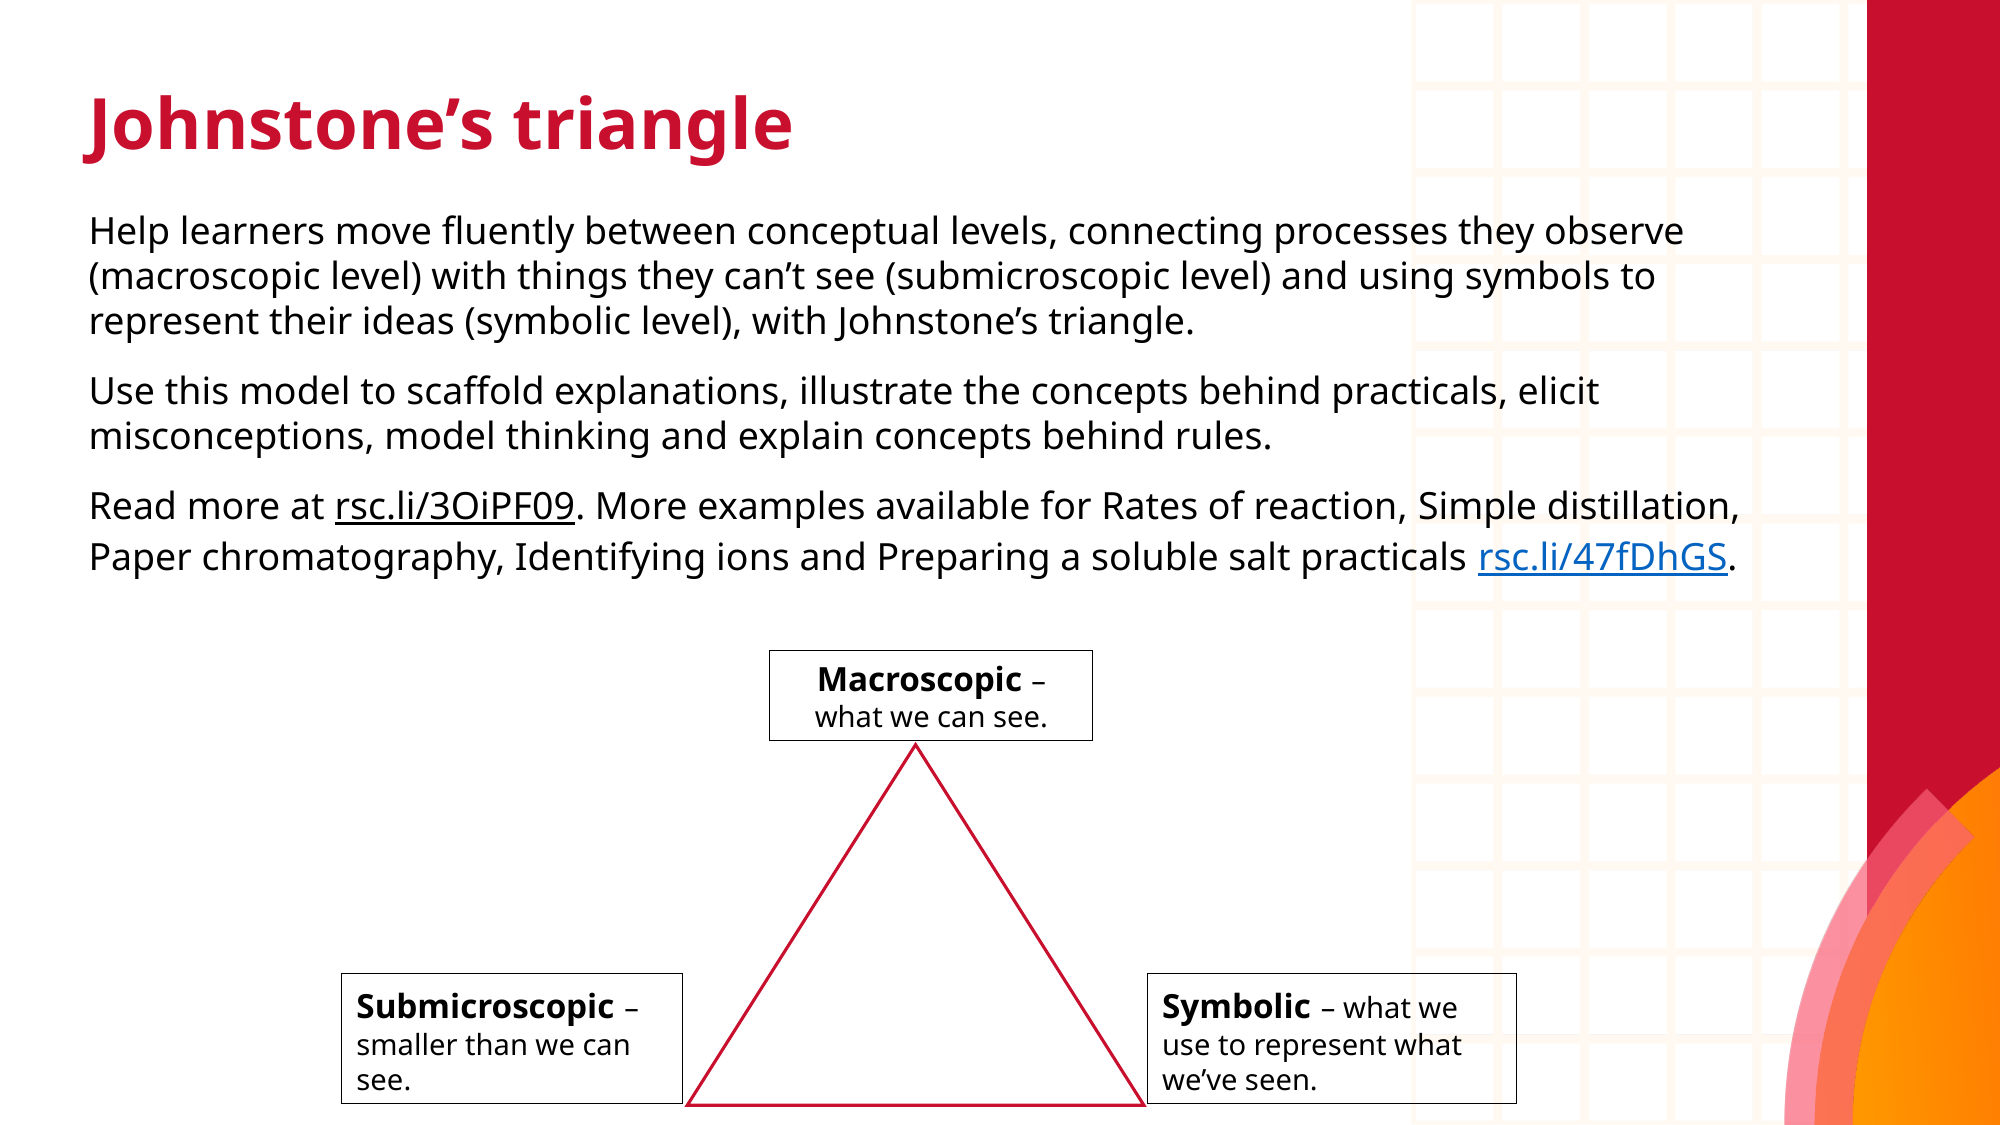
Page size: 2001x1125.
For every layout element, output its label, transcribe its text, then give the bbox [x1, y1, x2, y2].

picture [1411, 0, 2000, 1125]
title Johnstone’s triangle [88, 88, 1743, 161]
list Help learners move fluently between conceptual levels, connecting processes they observe (macroscopic level) with things they can’t see (submicroscopic level) and using symbols to represent their ideas (symbolic level), with Johnstone’s triangle. Use this model to scaffold explanations, illustrate the concepts behind practicals, elicit misconceptions, model thinking and explain concepts behind rules. Read more at rsc.li/3OiPF09. More examples available for Rates of reaction, Simple distillation, Paper chromatography, Identifying ions and Preparing a soluble salt practicals rsc.li/47fDhGS. [88, 206, 1743, 1034]
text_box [341, 650, 1517, 1106]
